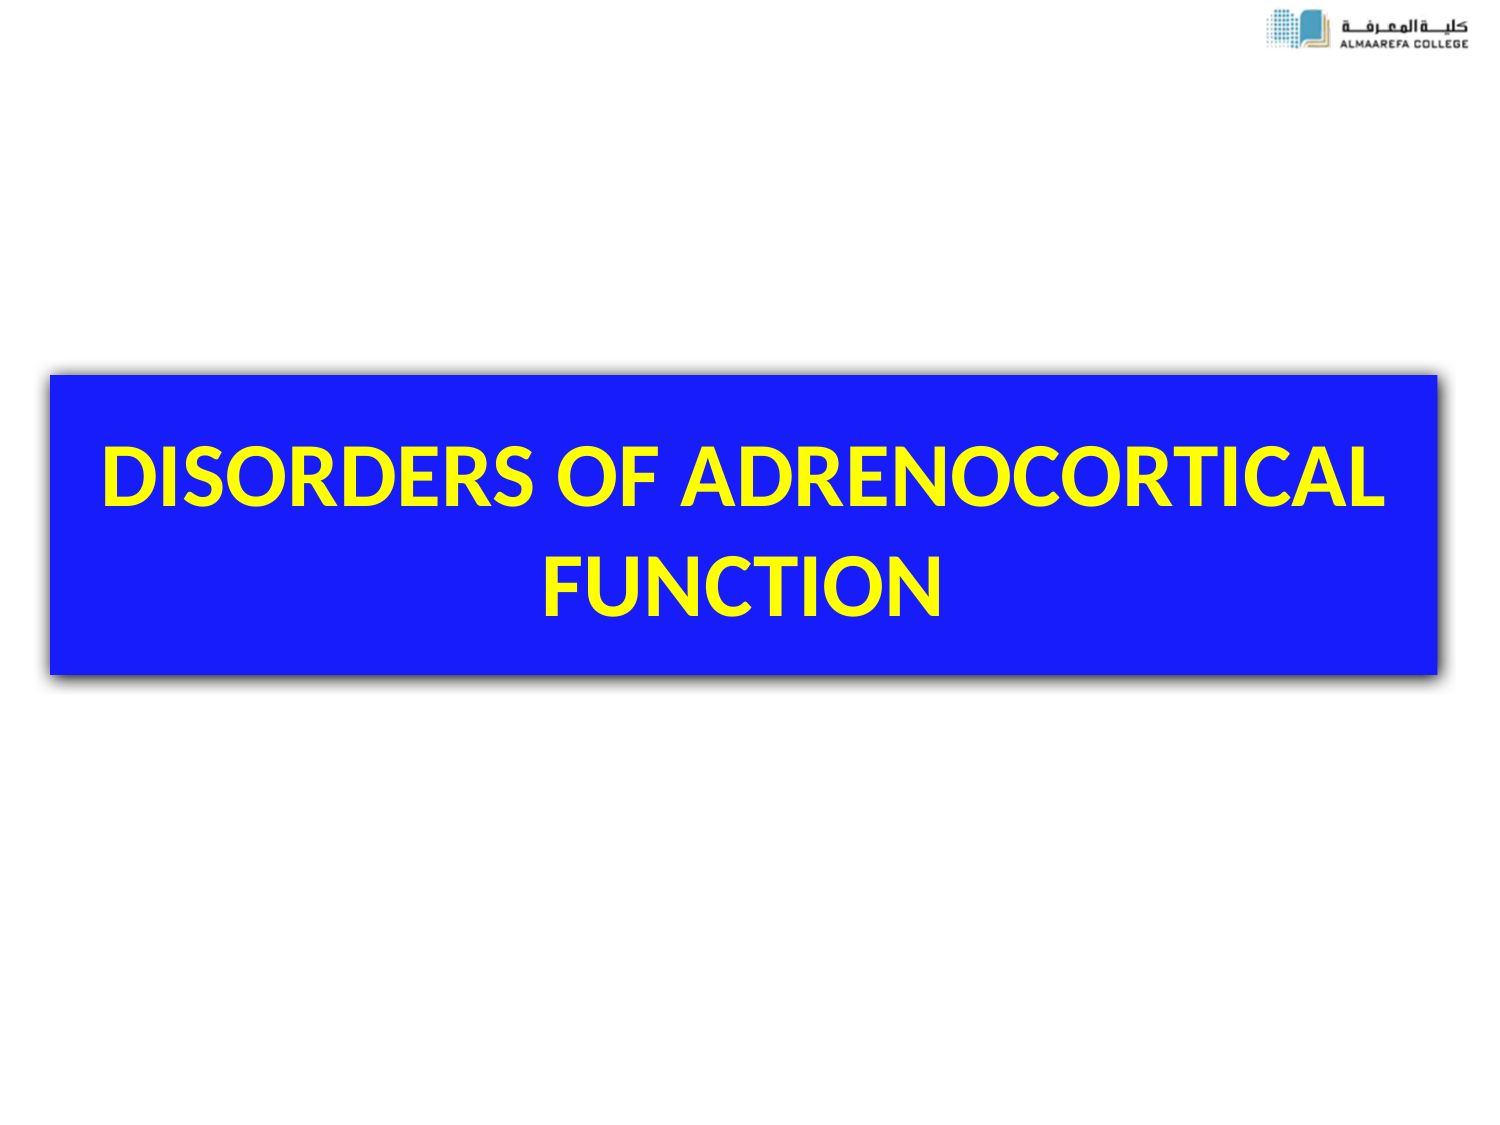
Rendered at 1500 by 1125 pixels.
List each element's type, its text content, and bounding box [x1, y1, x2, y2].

title DISORDERS OF ADRENOCORTICAL FUNCTION [50, 375, 1438, 675]
picture [1262, 0, 1473, 65]
